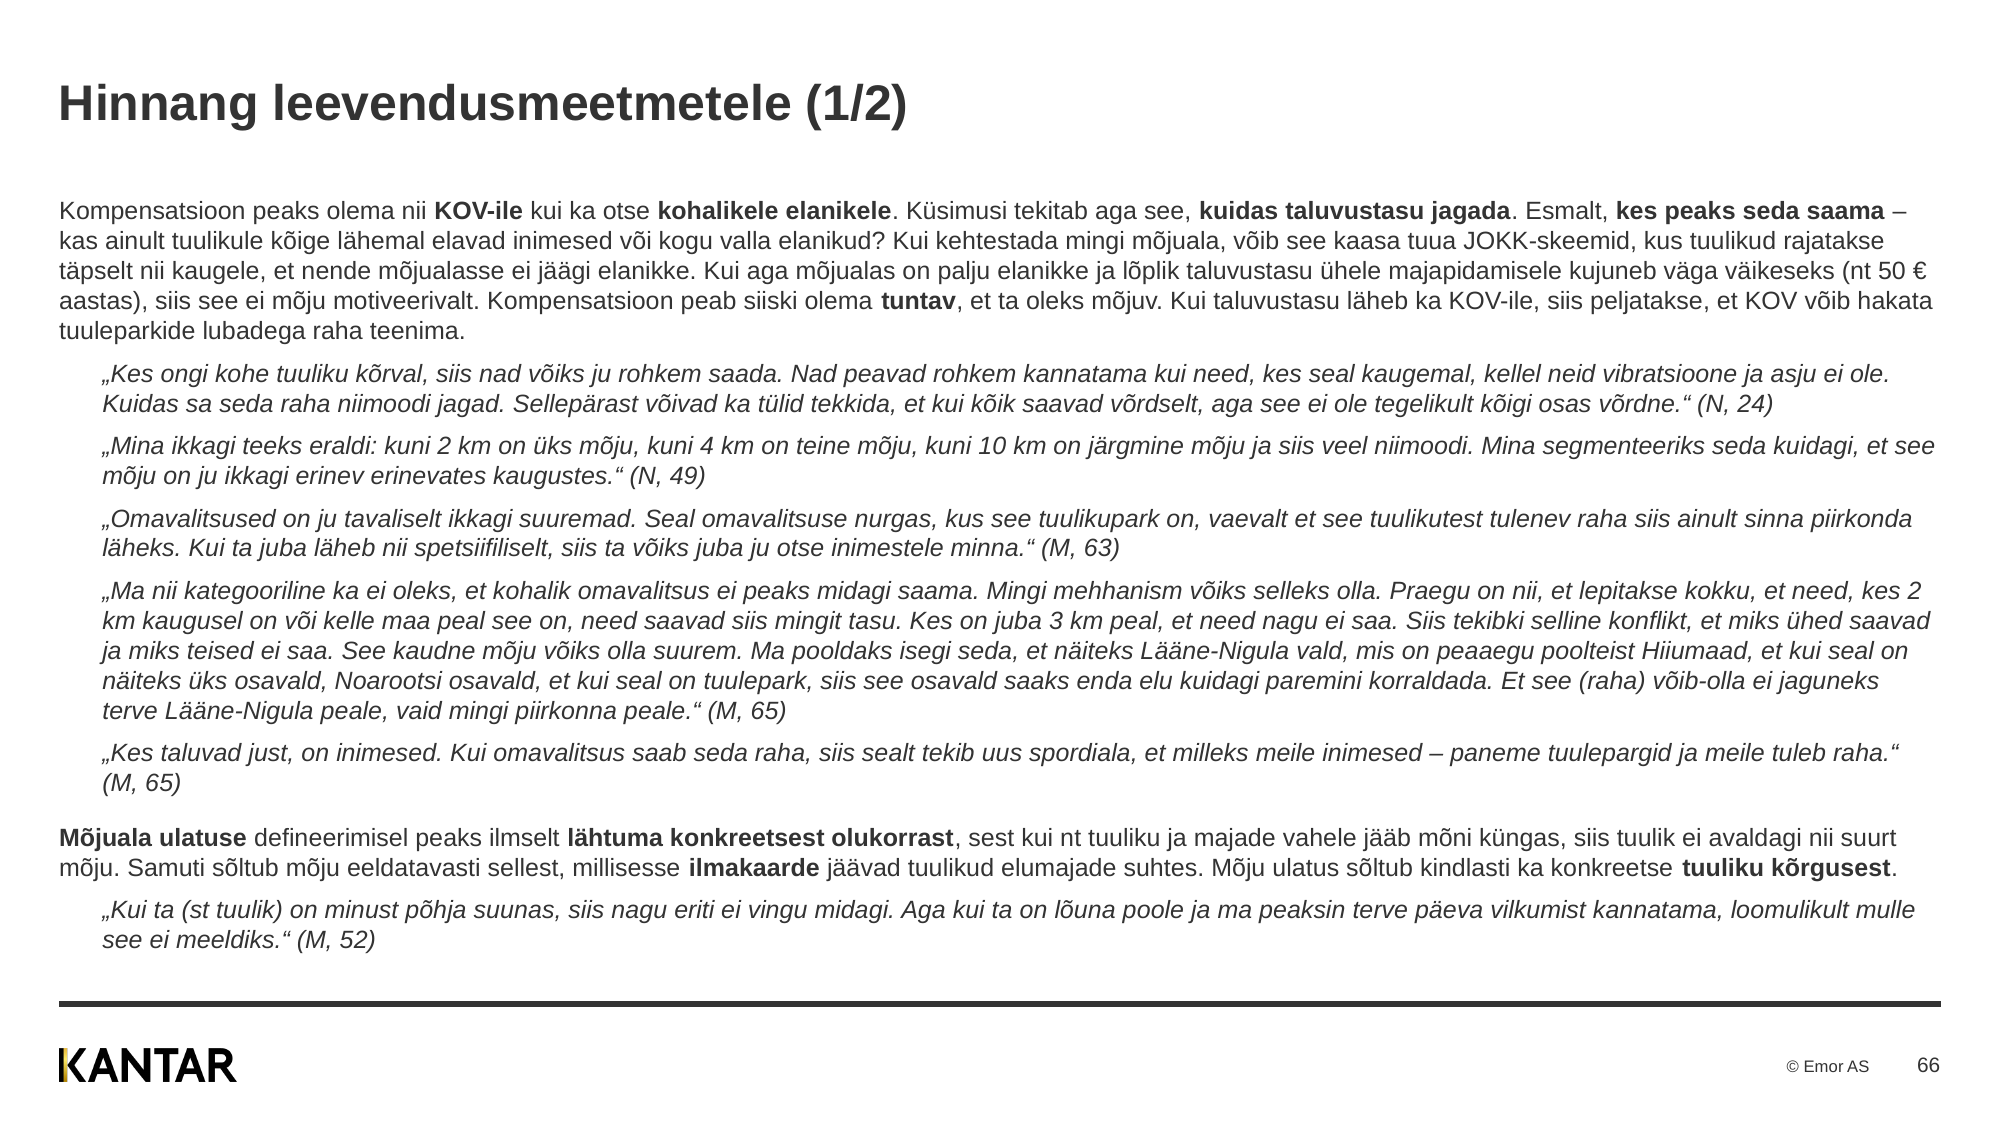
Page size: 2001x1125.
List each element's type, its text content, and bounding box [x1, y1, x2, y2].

picture [59, 1048, 237, 1082]
title Hinnang leevendusmeetmetele (1/2) [59, 70, 1941, 137]
list Kompensatsioon peaks olema nii KOV-ile kui ka otse kohalikele elanikele. Küsimusi tekitab aga see, kuidas taluvustasu jagada. Esmalt, kes peaks seda saama – kas ainult tuulikule kõige lähemal elavad inimesed või kogu valla elanikud? Kui kehtestada mingi mõjuala, võib see kaasa tuua JOKK-skeemid, kus tuulikud rajatakse täpselt nii kaugele, et nende mõjualasse ei jäägi elanikke. Kui aga mõjualas on palju elanikke ja lõplik taluvustasu ühele majapidamisele kujuneb väga väikeseks (nt 50 € aastas), siis see ei mõju motiveerivalt. Kompensatsioon peab siiski olema tuntav, et ta oleks mõjuv. Kui taluvustasu läheb ka KOV-ile, siis peljatakse, et KOV võib hakata tuuleparkide lubadega raha teenima. „Kes ongi kohe tuuliku kõrval, siis nad võiks ju rohkem saada. Nad peavad rohkem kannatama kui need, kes seal kaugemal, kellel neid vibratsioone ja asju ei ole. Kuidas sa seda raha niimoodi jagad. Sellepärast võivad ka tülid tekkida, et kui kõik saavad võrdselt, aga see ei ole tegelikult kõigi osas võrdne.“ (N, 24) „Mina ikkagi teeks eraldi: kuni 2 km on üks mõju, kuni 4 km on teine mõju, kuni 10 km on järgmine mõju ja siis veel niimoodi. Mina segmenteeriks seda kuidagi, et see mõju on ju ikkagi erinev erinevates kaugustes.“ (N, 49) „Omavalitsused on ju tavaliselt ikkagi suuremad. Seal omavalitsuse nurgas, kus see tuulikupark on, vaevalt et see tuulikutest tulenev raha siis ainult sinna piirkonda läheks. Kui ta juba läheb nii spetsiifiliselt, siis ta võiks juba ju otse inimestele minna.“ (M, 63) „Ma nii kategooriline ka ei oleks, et kohalik omavalitsus ei peaks midagi saama. Mingi mehhanism võiks selleks olla. Praegu on nii, et lepitakse kokku, et need, kes 2 km kaugusel on või kelle maa peal see on, need saavad siis mingit tasu. Kes on juba 3 km peal, et need nagu ei saa. Siis tekibki selline konflikt, et miks ühed saavad ja miks teised ei saa. See kaudne mõju võiks olla suurem. Ma pooldaks isegi seda, et näiteks Lääne-Nigula vald, mis on peaaegu poolteist Hiiumaad, et kui seal on näiteks üks osavald, Noarootsi osavald, et kui seal on tuulepark, siis see osavald saaks enda elu kuidagi paremini korraldada. Et see (raha) võib-olla ei jaguneks terve Lääne-Nigula peale, vaid mingi piirkonna peale.“ (M, 65) „Kes taluvad just, on inimesed. Kui omavalitsus saab seda raha, siis sealt tekib uus spordiala, et milleks meile inimesed – paneme tuulepargid ja meile tuleb raha.“ (M, 65) Mõjuala ulatuse defineerimisel peaks ilmselt lähtuma konkreetsest olukorrast, sest kui nt tuuliku ja majade vahele jääb mõni küngas, siis tuulik ei avaldagi nii suurt mõju. Samuti sõltub mõju eeldatavasti sellest, millisesse ilmakaarde jäävad tuulikud elumajade suhtes. Mõju ulatus sõltub kindlasti ka konkreetse tuuliku kõrgusest. „Kui ta (st tuulik) on minust põhja suunas, siis nagu eriti ei vingu midagi. Aga kui ta on lõuna poole ja ma peaksin terve päeva vilkumist kannatama, loomulikult mulle see ei meeldiks.“ (M, 52) [59, 195, 1940, 937]
slide_number 66 [1780, 1048, 1941, 1081]
